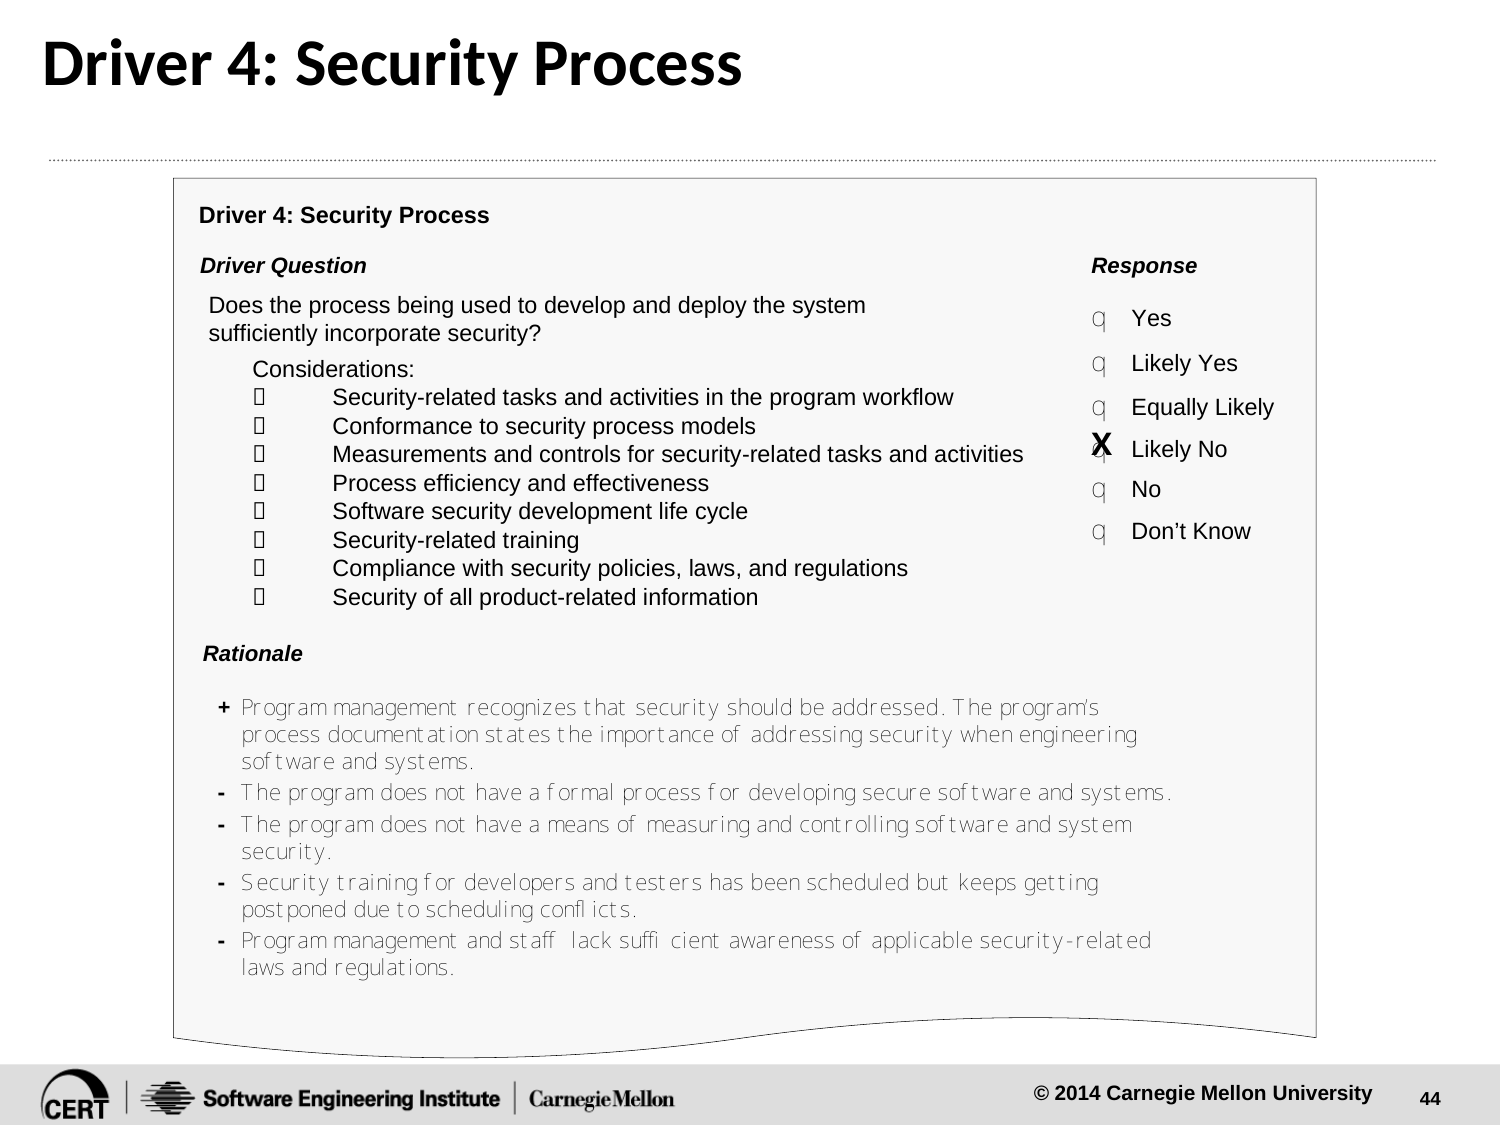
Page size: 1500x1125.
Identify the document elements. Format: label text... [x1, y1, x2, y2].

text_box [170, 174, 1321, 1062]
title Driver 4: Security Process [42, 37, 1500, 156]
picture [24, 1065, 688, 1125]
